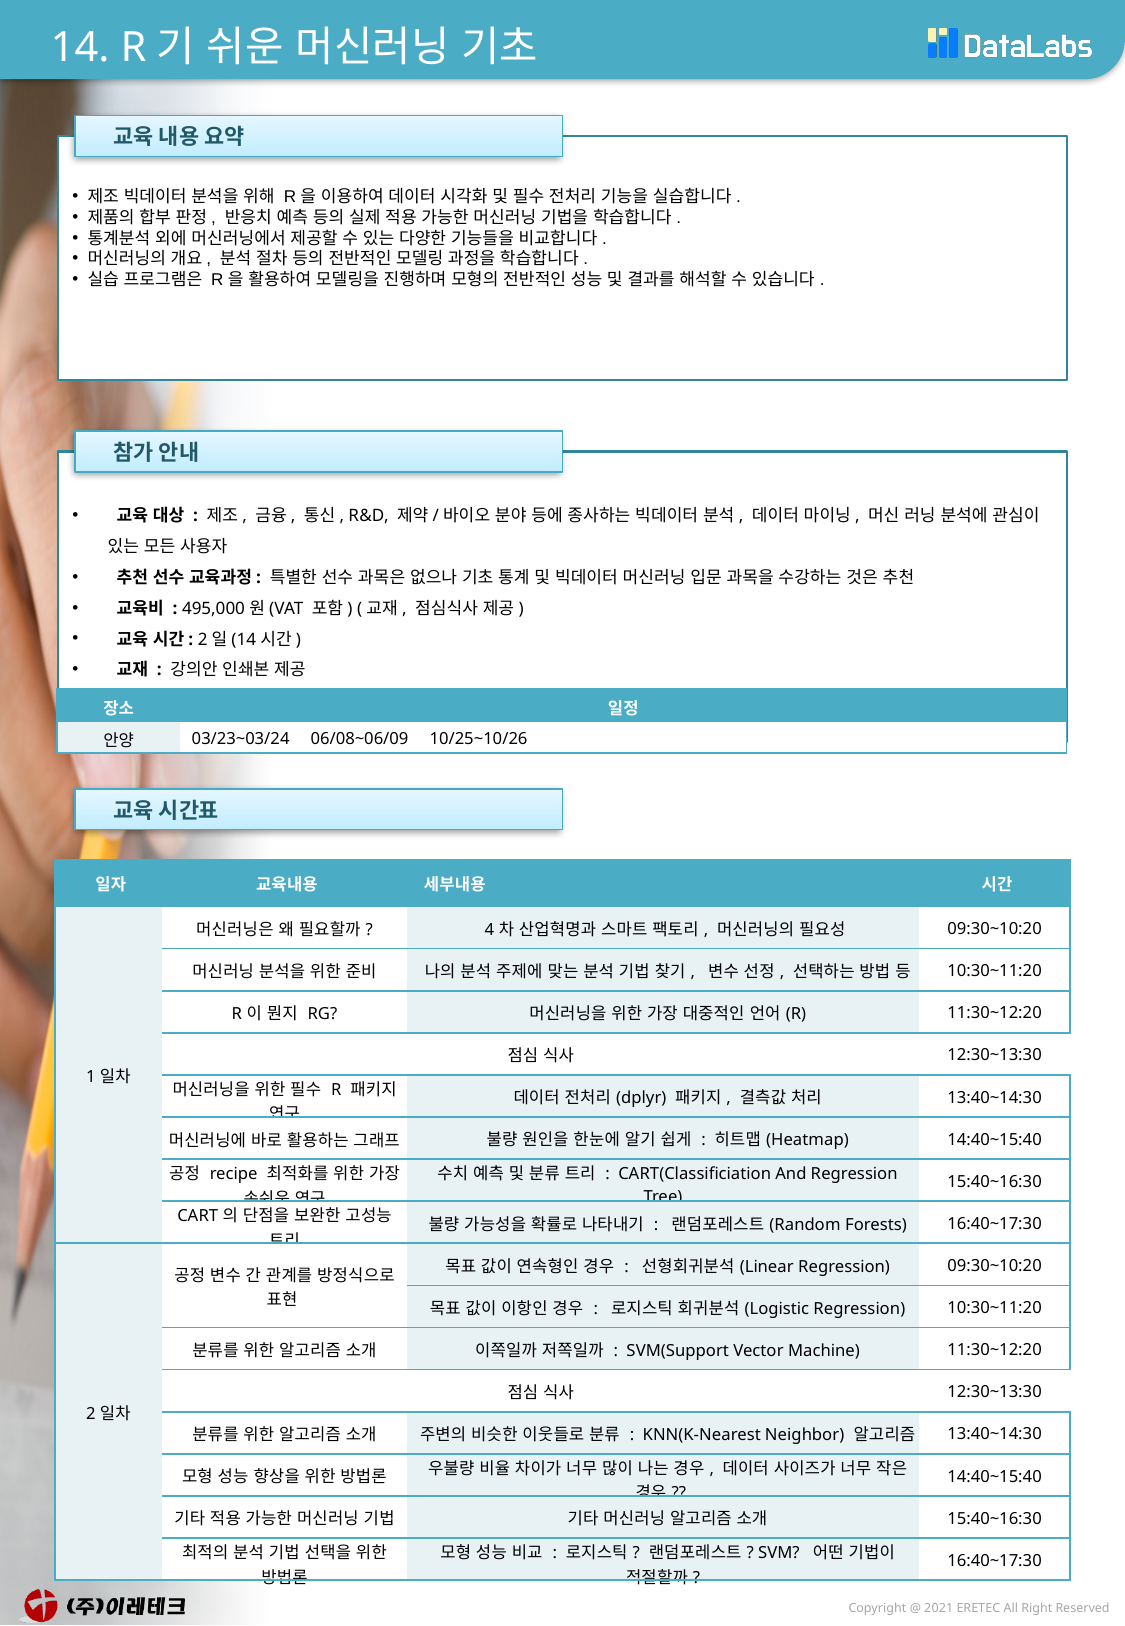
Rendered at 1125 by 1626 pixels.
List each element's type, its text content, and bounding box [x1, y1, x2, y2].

table_cell 03/23~03/24 06/08~06/09 10/25~10/26 [180, 722, 1066, 752]
text_box [55, 134, 1070, 382]
text_box 교육 대상 : 제조, 금융, 통신, R&D, 제약/바이오 분야 등에 종사하는 빅데이터 분석, 데이터 마이닝, 머신 러닝 분석에 관심이 있는 모든 사용자 추천 선수 교육과정: 특별한 선수 과목은 없으나 기초 통계 및 빅데이터 머신러닝 입문 과목을 수강하는 것은 추천 교육비 : 495,000원(VAT 포함) (교재, 점심식사 제공) 교육 시간: 2일(14시간) 교재 : 강의안 인쇄본 제공 [57, 486, 1068, 687]
table_header 장소 [58, 690, 180, 720]
table_cell 분류를 위한 알고리즘 소개 [162, 1413, 407, 1453]
table_cell R이 뭔지 RG? [162, 992, 407, 1032]
text_box 제조 빅데이터 분석을 위해 R을 이용하여 데이터 시각화 및 필수 전처리 기능을 실습합니다. 제품의 합부 판정, 반응치 예측 등의 실제 적용 가능한 머신러닝 기법을 학습합니다. 통계분석 외에 머신러닝에서 제공할 수 있는 다양한 기능들을 비교합니다. 머신러닝의 개요, 분석 절차 등의 전반적인 모델링 과정을 학습합니다. 실습 프로그램은 R을 활용하여 모델링을 진행하며 모형의 전반적인 성능 및 결과를 해석할 수 있습니다. [57, 157, 1068, 297]
table_header 세부내용 [407, 861, 919, 906]
table_cell 데이터 전처리(dplyr) 패키지, 결측값 처리 [407, 1076, 919, 1116]
table_header 시간 [919, 861, 1069, 906]
table_cell 09:30~10:20 [919, 907, 1069, 948]
text_box [55, 449, 1070, 744]
table_header 교육내용 [162, 861, 407, 906]
table_cell 머신러닝 분석을 위한 준비 [162, 949, 407, 990]
table_cell 13:40~14:30 [919, 1413, 1069, 1453]
table_cell 10:30~11:20 [919, 949, 1069, 990]
table_cell 09:30~10:20 [919, 1244, 1069, 1285]
table_cell 점심 식사 [162, 1034, 919, 1074]
table_cell 15:40~16:30 [919, 1160, 1069, 1200]
table_cell 불량 가능성을 확률로 나타내기 : 랜덤포레스트(Random Forests) [407, 1202, 919, 1242]
table_cell 안양 [58, 722, 180, 752]
table_cell 분류를 위한 알고리즘 소개 [162, 1328, 407, 1369]
table_cell 최적의 분석 기법 선택을 위한 방법론 [162, 1539, 407, 1579]
table_cell 머신러닝은 왜 필요할까? [162, 907, 407, 948]
table_cell 10:30~11:20 [919, 1286, 1069, 1327]
table_cell 15:40~16:30 [919, 1497, 1069, 1537]
table_cell 불량 원인을 한눈에 알기 쉽게 : 히트맵(Heatmap) [407, 1118, 919, 1158]
table_header 일정 [180, 690, 1066, 720]
table_cell 나의 분석 주제에 맞는 분석 기법 찾기, 변수 선정, 선택하는 방법 등 [407, 949, 919, 990]
text_box 교육 시간표 [74, 788, 563, 830]
table_cell 11:30~12:20 [919, 992, 1069, 1032]
table_cell 우불량 비율 차이가 너무 많이 나는 경우, 데이터 사이즈가 너무 작은 경우?? [407, 1455, 919, 1495]
table_cell 14:40~15:40 [919, 1118, 1069, 1158]
table_cell 머신러닝에 바로 활용하는 그래프 [162, 1118, 407, 1158]
table_cell CART의 단점을 보완한 고성능 트리 [162, 1202, 407, 1242]
table_cell 점심 식사 [162, 1370, 919, 1411]
table_cell 주변의 비슷한 이웃들로 분류 : KNN(K-Nearest Neighbor) 알고리즘 [407, 1413, 919, 1453]
table_cell 2일차 [56, 1244, 162, 1579]
table_header 일자 [56, 861, 162, 906]
table_cell 11:30~12:20 [919, 1328, 1069, 1369]
text_box 교육 내용 요약 [74, 115, 563, 157]
picture [0, 23, 1125, 1625]
table_cell 이쪽일까 저쪽일까 : SVM(Support Vector Machine) [407, 1328, 919, 1369]
table_cell 16:40~17:30 [919, 1539, 1069, 1579]
table_cell 목표 값이 이항인 경우 : 로지스틱 회귀분석(Logistic Regression) [407, 1286, 919, 1327]
table_cell 16:40~17:30 [919, 1202, 1069, 1242]
table_cell 목표 값이 연속형인 경우 : 선형회귀분석(Linear Regression) [407, 1244, 919, 1285]
table_cell 4차 산업혁명과 스마트 팩토리, 머신러닝의 필요성 [407, 907, 919, 948]
table_cell 12:30~13:30 [919, 1370, 1070, 1411]
table_cell 머신러닝을 위한 가장 대중적인 언어(R) [407, 992, 919, 1032]
table_cell 14:40~15:40 [919, 1455, 1069, 1495]
table_cell 기타 적용 가능한 머신러닝 기법 [162, 1497, 407, 1537]
table_cell 1일차 [56, 907, 162, 1242]
table_cell 모형 성능 향상을 위한 방법론 [162, 1455, 407, 1495]
table_cell 머신러닝을 위한 필수 R 패키지 연구 [162, 1076, 407, 1116]
table_cell 기타 머신러닝 알고리즘 소개 [407, 1497, 919, 1537]
text_box 참가 안내 [74, 430, 563, 473]
table_cell 12:30~13:30 [919, 1034, 1070, 1074]
title 14. R기 쉬운 머신러닝 기초 [35, 9, 1049, 80]
table_cell 13:40~14:30 [919, 1076, 1069, 1116]
table_cell 모형 성능 비교 : 로지스틱? 랜덤포레스트? SVM? 어떤 기법이 적절할까? [407, 1539, 919, 1579]
table_cell 수치 예측 및 분류 트리 : CART(Classificiation And Regression Tree) [407, 1160, 919, 1200]
table_cell 공정 recipe 최적화를 위한 가장 손쉬운 연구 [162, 1160, 407, 1200]
table_cell 공정 변수 간 관계를 방정식으로 표현 [162, 1244, 407, 1327]
